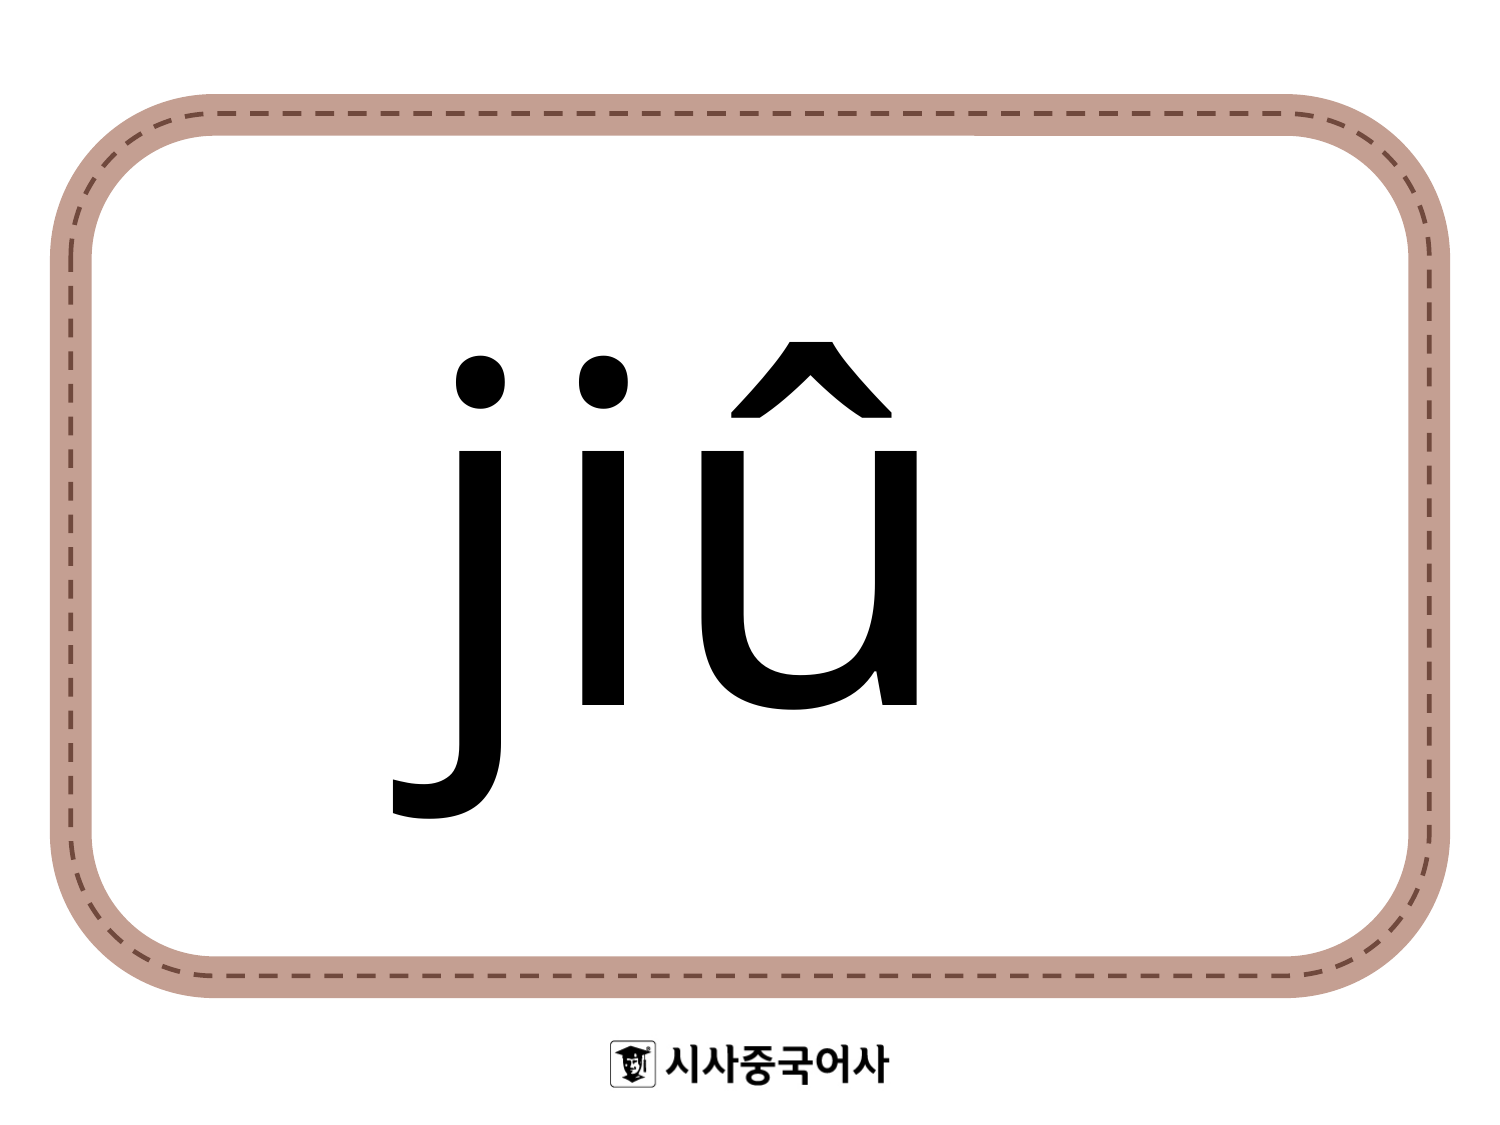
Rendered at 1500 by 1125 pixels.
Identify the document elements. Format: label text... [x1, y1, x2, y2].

text_box jiû [145, 189, 1354, 853]
picture [602, 1034, 898, 1094]
